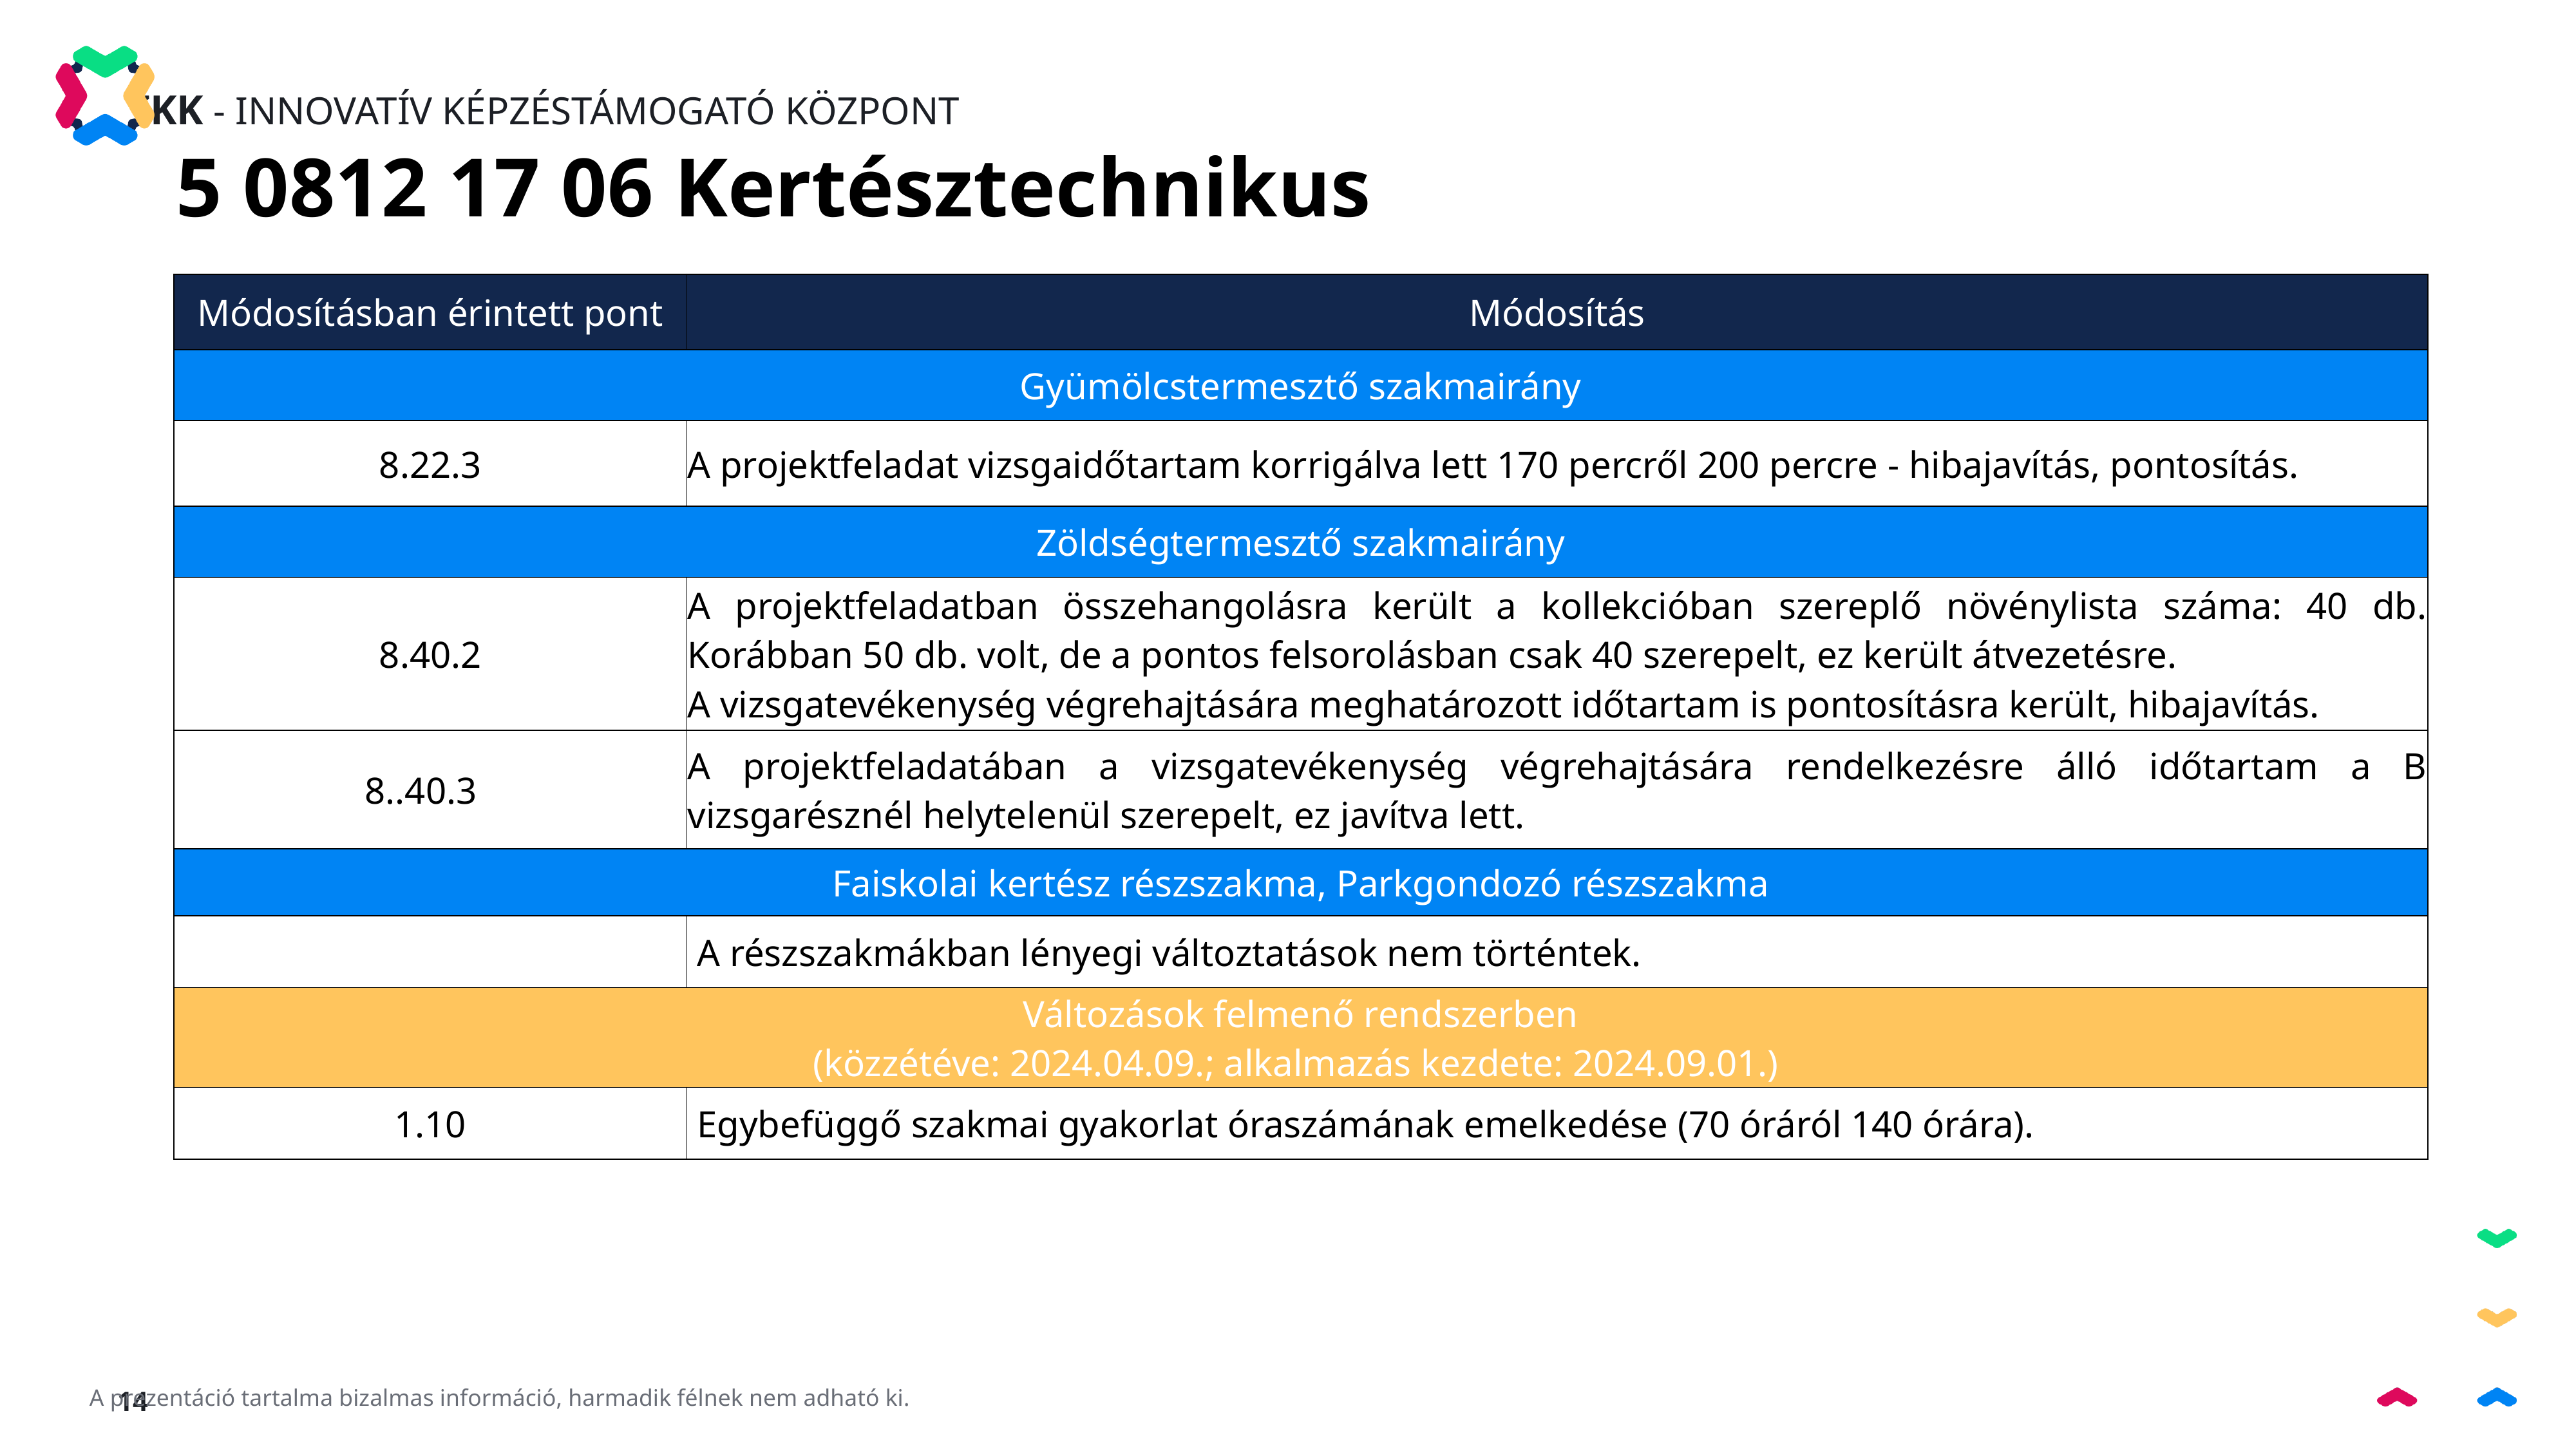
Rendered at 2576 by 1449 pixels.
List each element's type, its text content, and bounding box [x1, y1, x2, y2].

table_cell [175, 916, 687, 987]
table_cell 8..40.3 [175, 731, 687, 848]
table_cell Faiskolai kertész részszakma, Parkgondozó részszakma [175, 849, 2427, 915]
table_cell Változások felmenő rendszerben (közzétéve: 2024.04.09.; alkalmazás kezdete: 2024.09.01.) [175, 988, 2427, 1087]
table_cell A projektfeladatában a vizsgatevékenység végrehajtására rendelkezésre álló időtartam a B vizsgarésznél helytelenül szerepelt, ez javítva lett. [687, 731, 2427, 848]
list 5 0812 17 06 Kertésztechnikus [176, 136, 2336, 214]
table_cell A részszakmákban lényegi változtatások nem történtek. [687, 916, 2427, 987]
table_header Módosításban érintett pont [175, 275, 687, 349]
table_cell A projektfeladatban összehangolásra került a kollekcióban szereplő növénylista száma: 40 db. Korábban 50 db. volt, de a pontos felsorolásban csak 40 szerepelt, ez került átvezetésre. A vizsgatevékenység végrehajtására meghatározott időtartam is pontosításra került, hibajavítás. [687, 578, 2427, 730]
table_cell A projektfeladat vizsgaidőtartam korrigálva lett 170 percről 200 percre - hibajavítás, pontosítás. [687, 421, 2427, 506]
table_cell Gyümölcstermesztő szakmairány [175, 350, 2427, 420]
table_cell 8.40.2 [175, 578, 687, 730]
table_cell 1.10 [175, 1088, 687, 1159]
picture [2377, 1229, 2517, 1406]
picture [55, 46, 155, 146]
table_header Módosítás [687, 275, 2427, 349]
table_cell 8.22.3 [175, 421, 687, 506]
table_cell Zöldségtermesztő szakmairány [175, 507, 2427, 577]
table_cell Egybefüggő szakmai gyakorlat óraszámának emelkedése (70 óráról 140 órára). [687, 1088, 2427, 1159]
